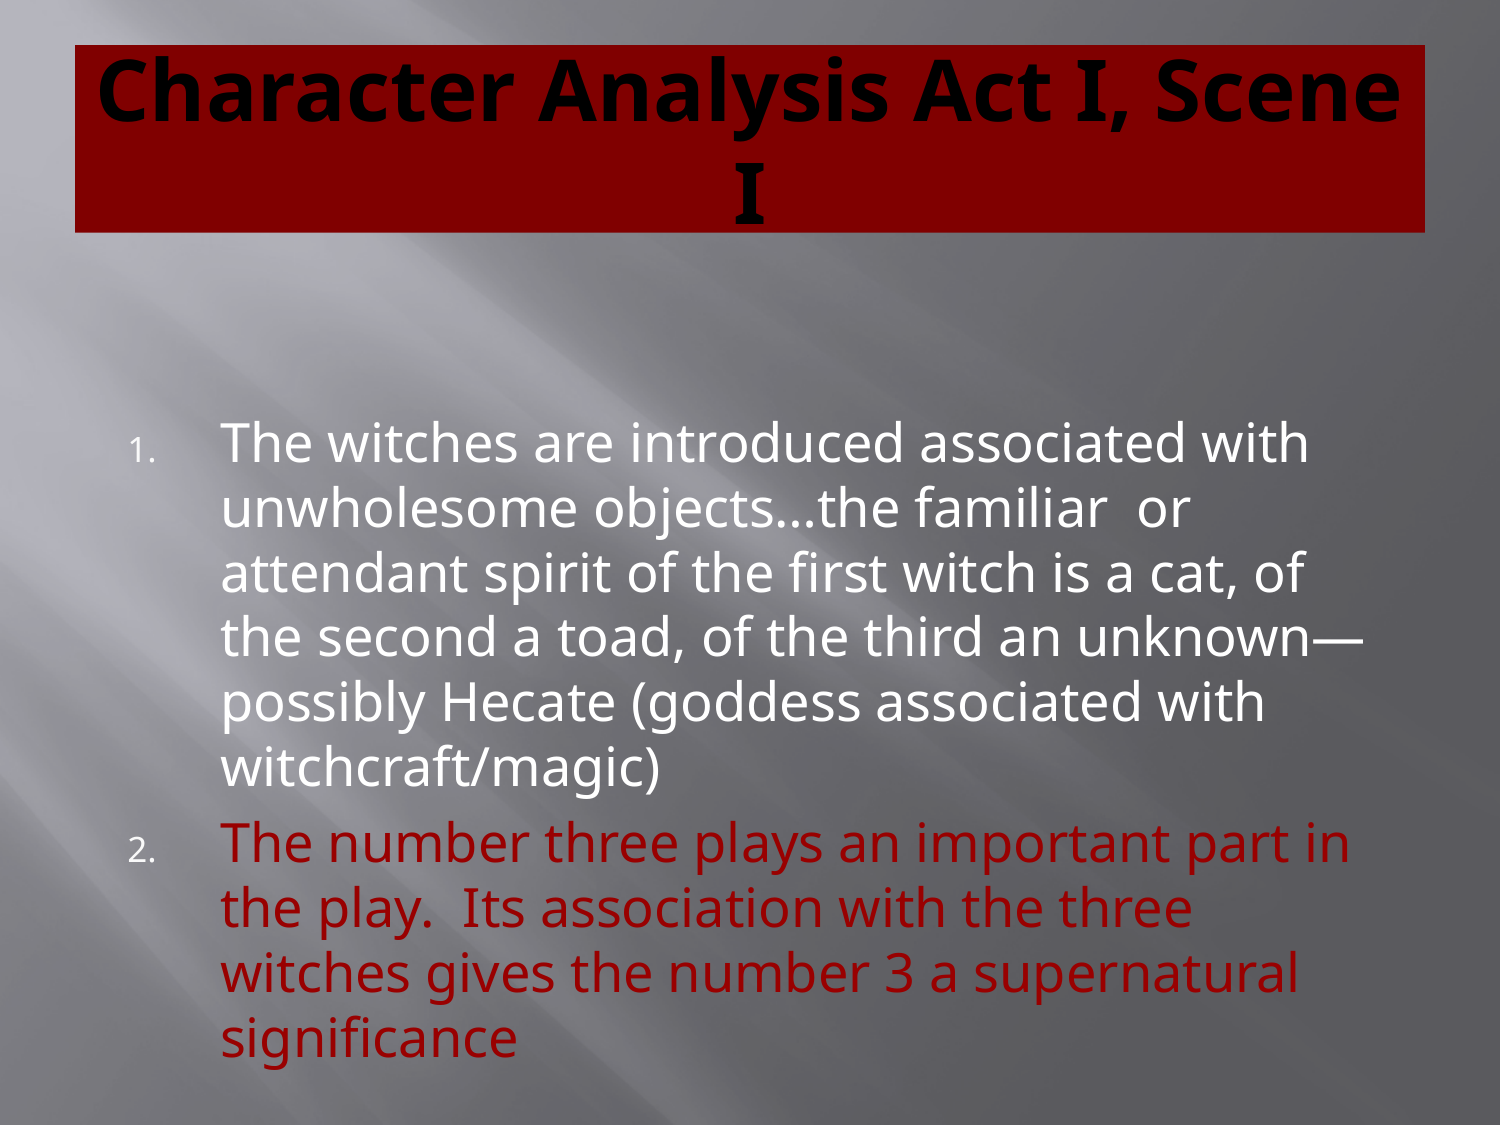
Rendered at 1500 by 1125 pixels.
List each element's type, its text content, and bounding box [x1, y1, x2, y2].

title Character Analysis Act I, Scene I [75, 45, 1425, 233]
list The witches are introduced associated with unwholesome objects…the familiar or attendant spirit of the first witch is a cat, of the second a toad, of the third an unknown—possibly Hecate (goddess associated with witchcraft/magic) The number three plays an important part in the play. Its association with the three witches gives the number 3 a supernatural significance [112, 324, 1388, 1083]
